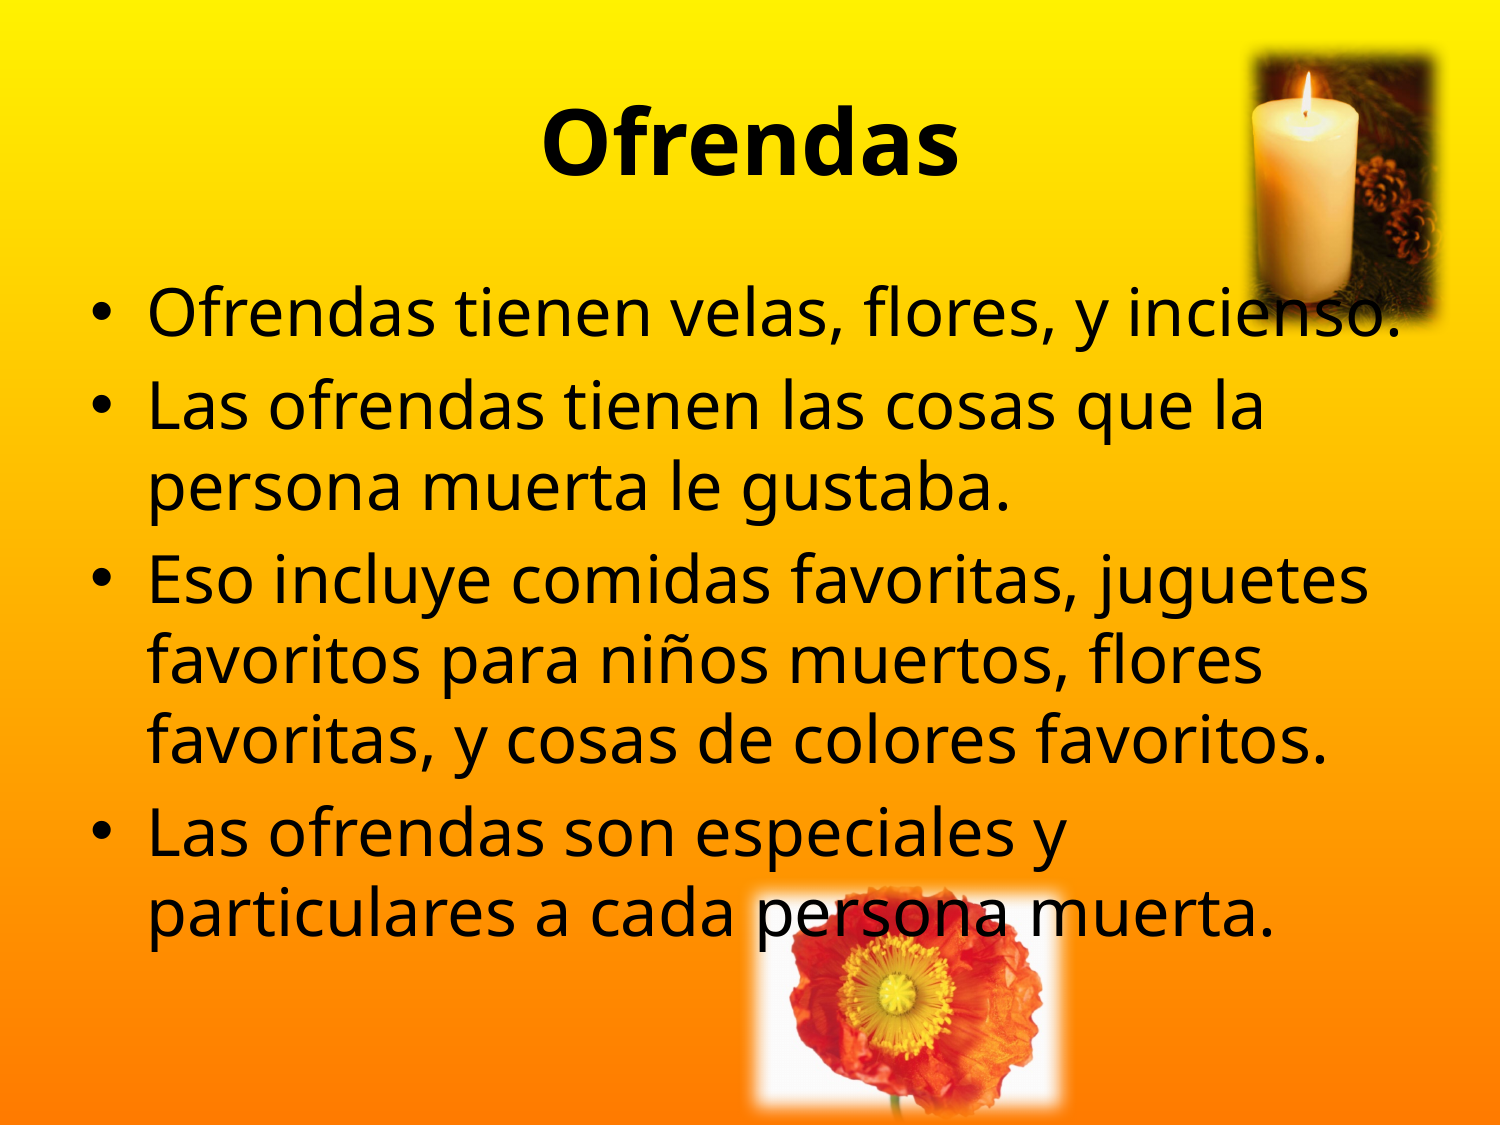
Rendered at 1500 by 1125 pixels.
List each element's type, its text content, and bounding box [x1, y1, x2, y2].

list Ofrendas tienen velas, flores, y incienso. Las ofrendas tienen las cosas que la persona muerta le gustaba. Eso incluye comidas favoritas, juguetes favoritos para niños muertos, flores favoritas, y cosas de colores favoritos. Las ofrendas son especiales y particulares a cada persona muerta. [75, 262, 1425, 1005]
picture [1237, 37, 1452, 338]
title Ofrendas [75, 45, 1232, 233]
picture [737, 875, 1078, 1125]
